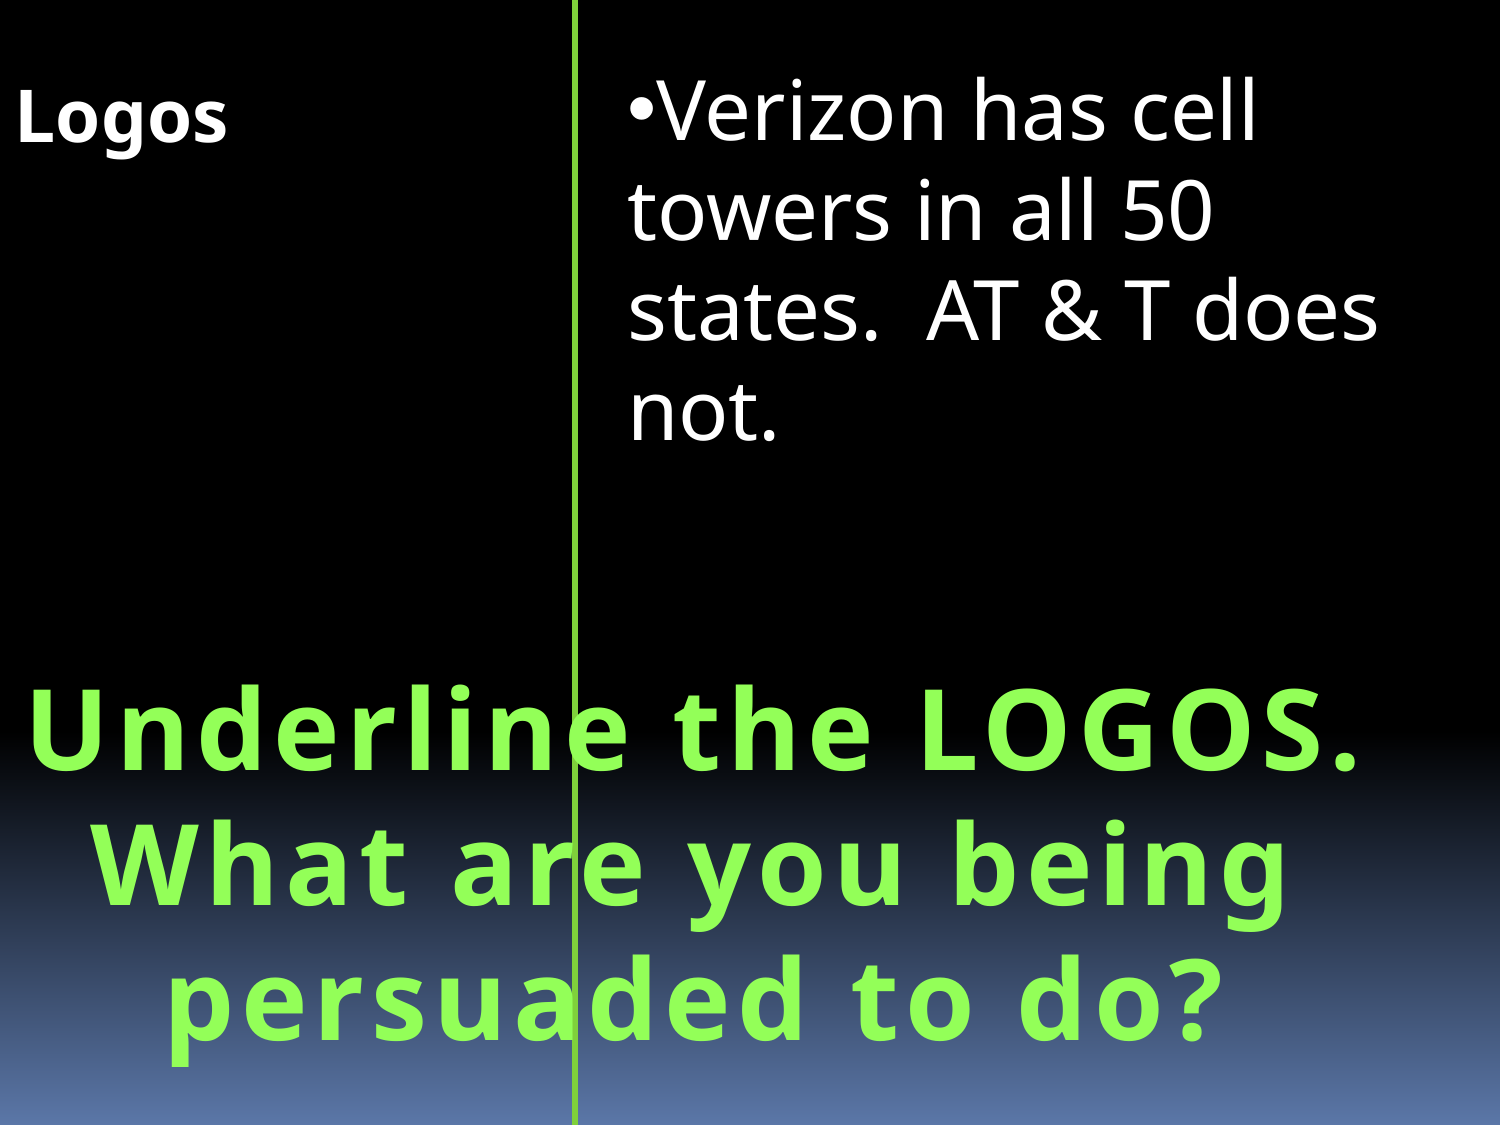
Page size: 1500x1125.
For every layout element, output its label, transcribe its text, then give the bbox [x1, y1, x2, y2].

text_box Underline the LOGOS. What are you being persuaded to do? [0, 649, 1500, 1070]
text_box Verizon has cell towers in all 50 states. AT & T does not. [612, 49, 1500, 649]
text_box Logos [0, 62, 550, 165]
